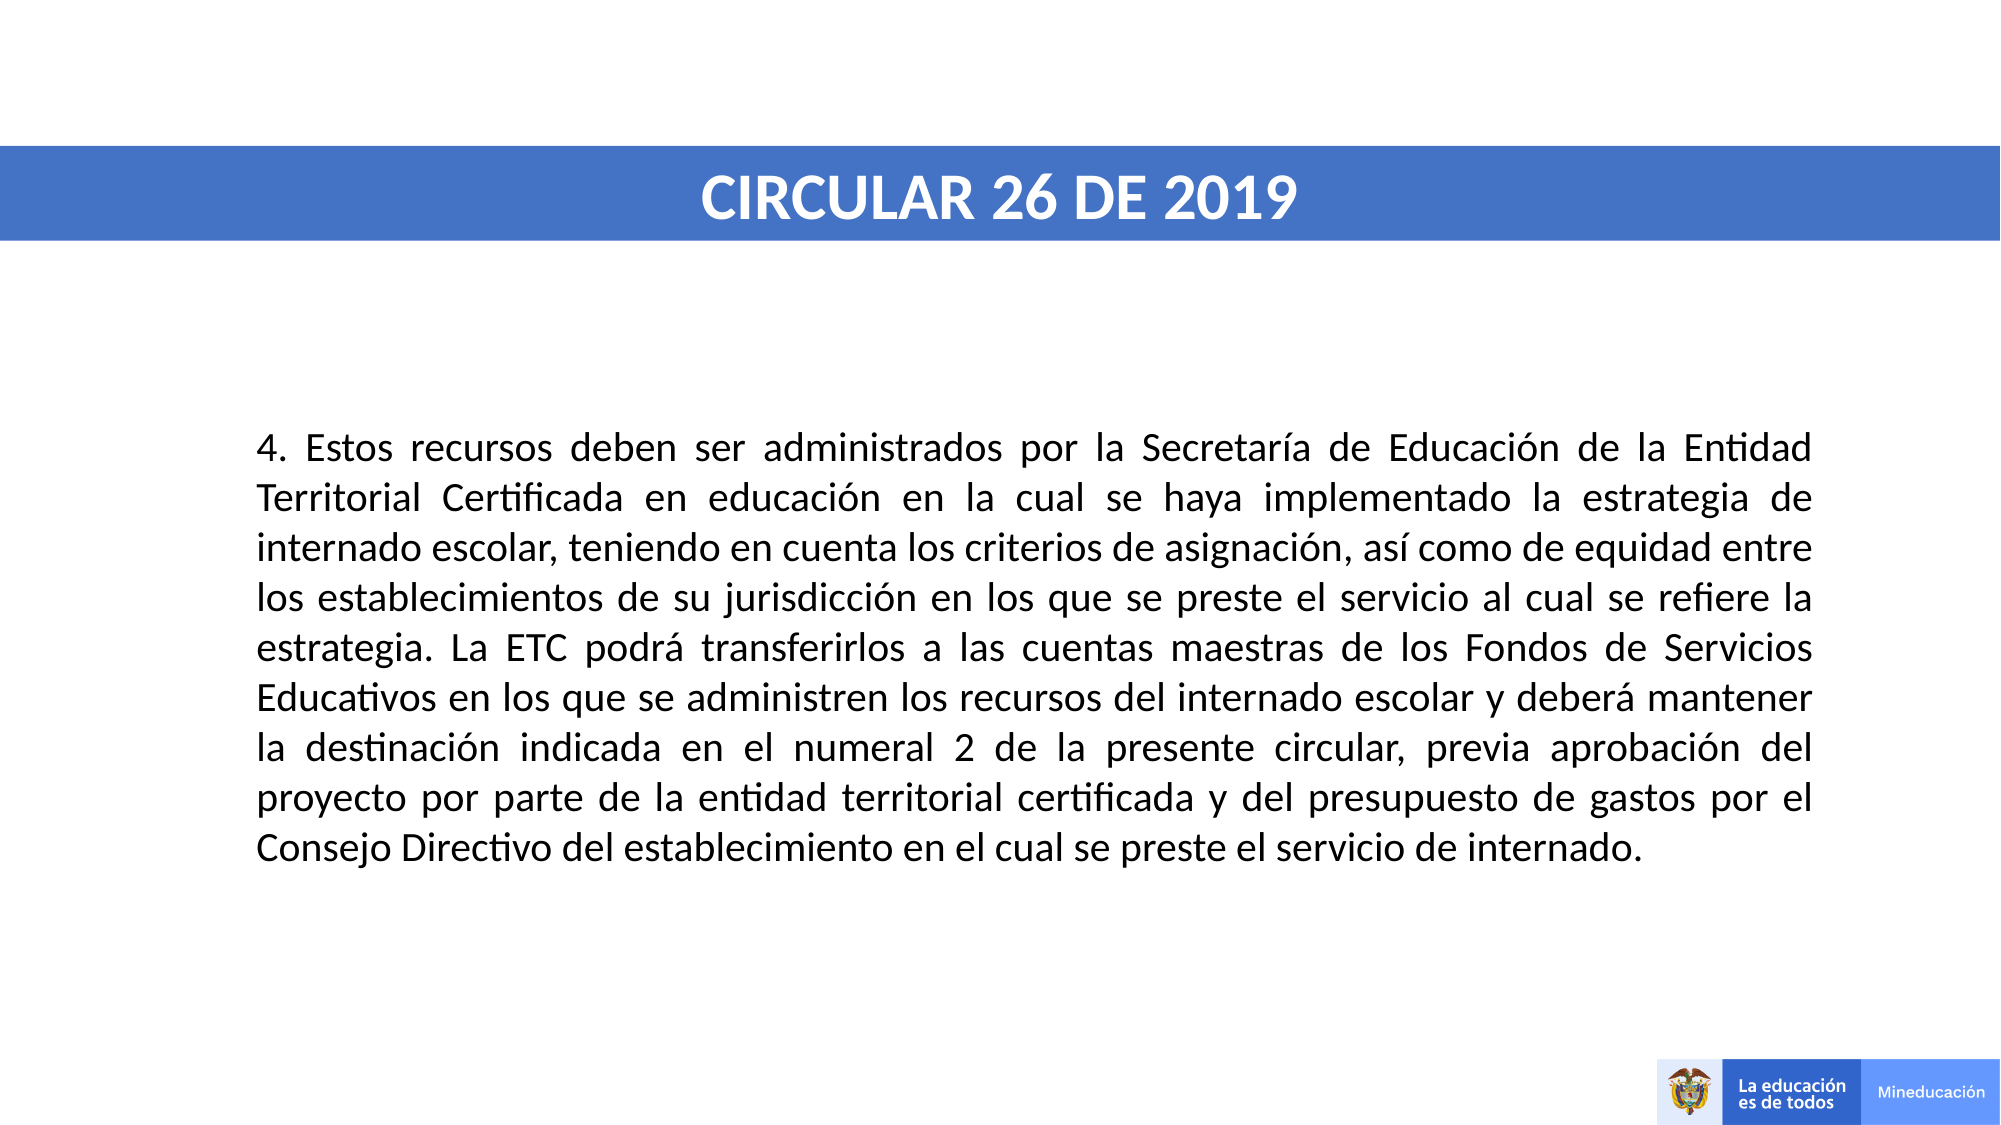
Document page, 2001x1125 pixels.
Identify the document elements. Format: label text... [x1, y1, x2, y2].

picture [1657, 1059, 2000, 1125]
text_box CIRCULAR 26 DE 2019 [0, 145, 2000, 241]
text_box 4. Estos recursos deben ser administrados por la Secretaría de Educación de la Entidad Territorial Certificada en educación en la cual se haya implementado la estrategia de internado escolar, teniendo en cuenta los criterios de asignación, así como de equidad entre los establecimientos de su jurisdicción en los que se preste el servicio al cual se refiere la estrategia. La ETC podrá transferirlos a las cuentas maestras de los Fondos de Servicios Educativos en los que se administren los recursos del internado escolar y deberá mantener la destinación indicada en el numeral 2 de la presente circular, previa aprobación del proyecto por parte de la entidad territorial certificada y del presupuesto de gastos por el Consejo Directivo del establecimiento en el cual se preste el servicio de internado. [241, 412, 1829, 967]
